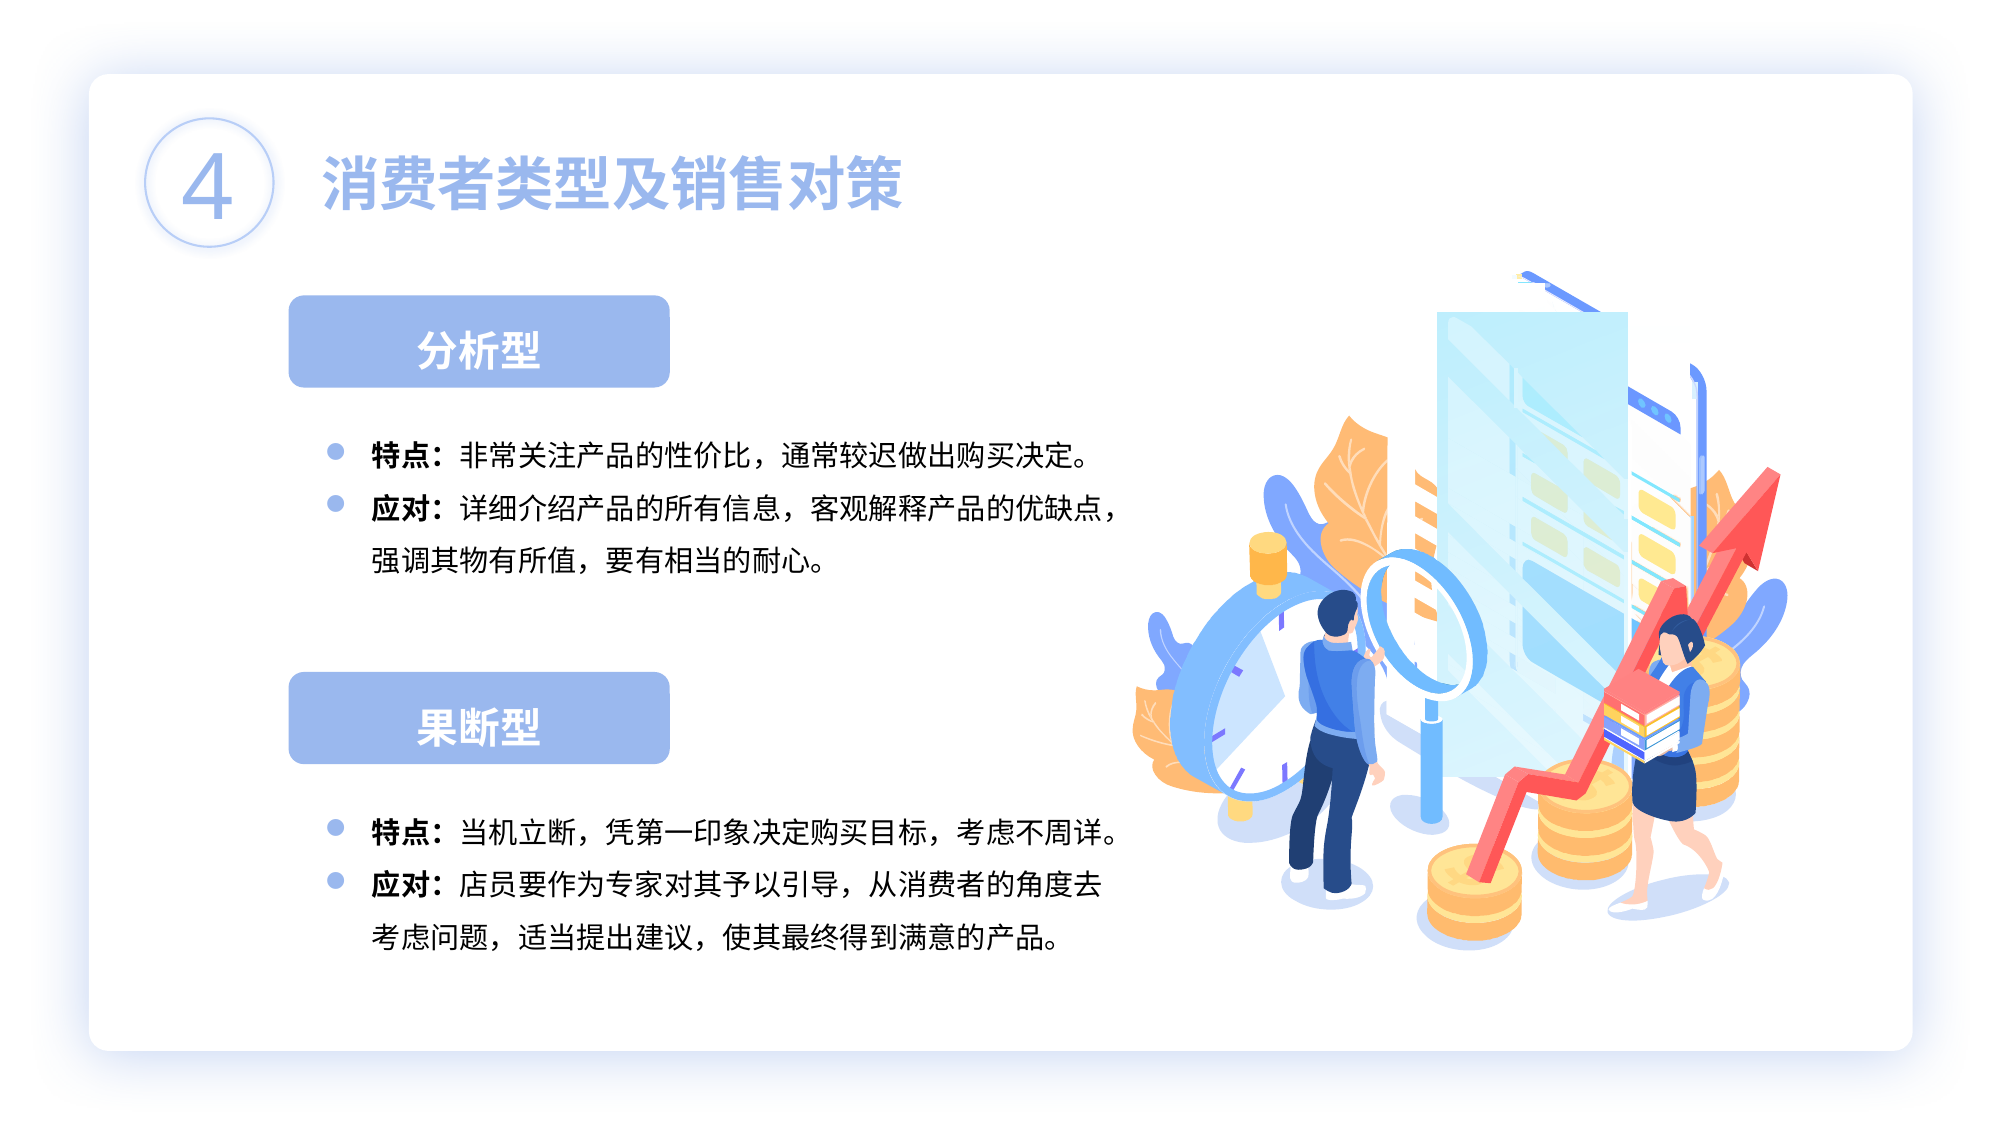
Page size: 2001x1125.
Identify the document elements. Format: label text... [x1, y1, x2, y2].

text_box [288, 669, 670, 765]
picture [1131, 212, 1870, 951]
text_box 特点：非常关注产品的性价比，通常较迟做出购买决定。 应对：详细介绍产品的所有信息，客观解释产品的优缺点，强调其物有所值，要有相当的耐心。 [310, 412, 1131, 585]
text_box 消费者类型及销售对策 [306, 139, 978, 225]
text_box 特点：当机立断，凭第一印象决定购买目标，考虑不周详。 应对：店员要作为专家对其予以引导，从消费者的角度去考虑问题，适当提出建议，使其最终得到满意的产品。 [310, 789, 1132, 962]
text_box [288, 292, 670, 388]
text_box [145, 118, 274, 247]
